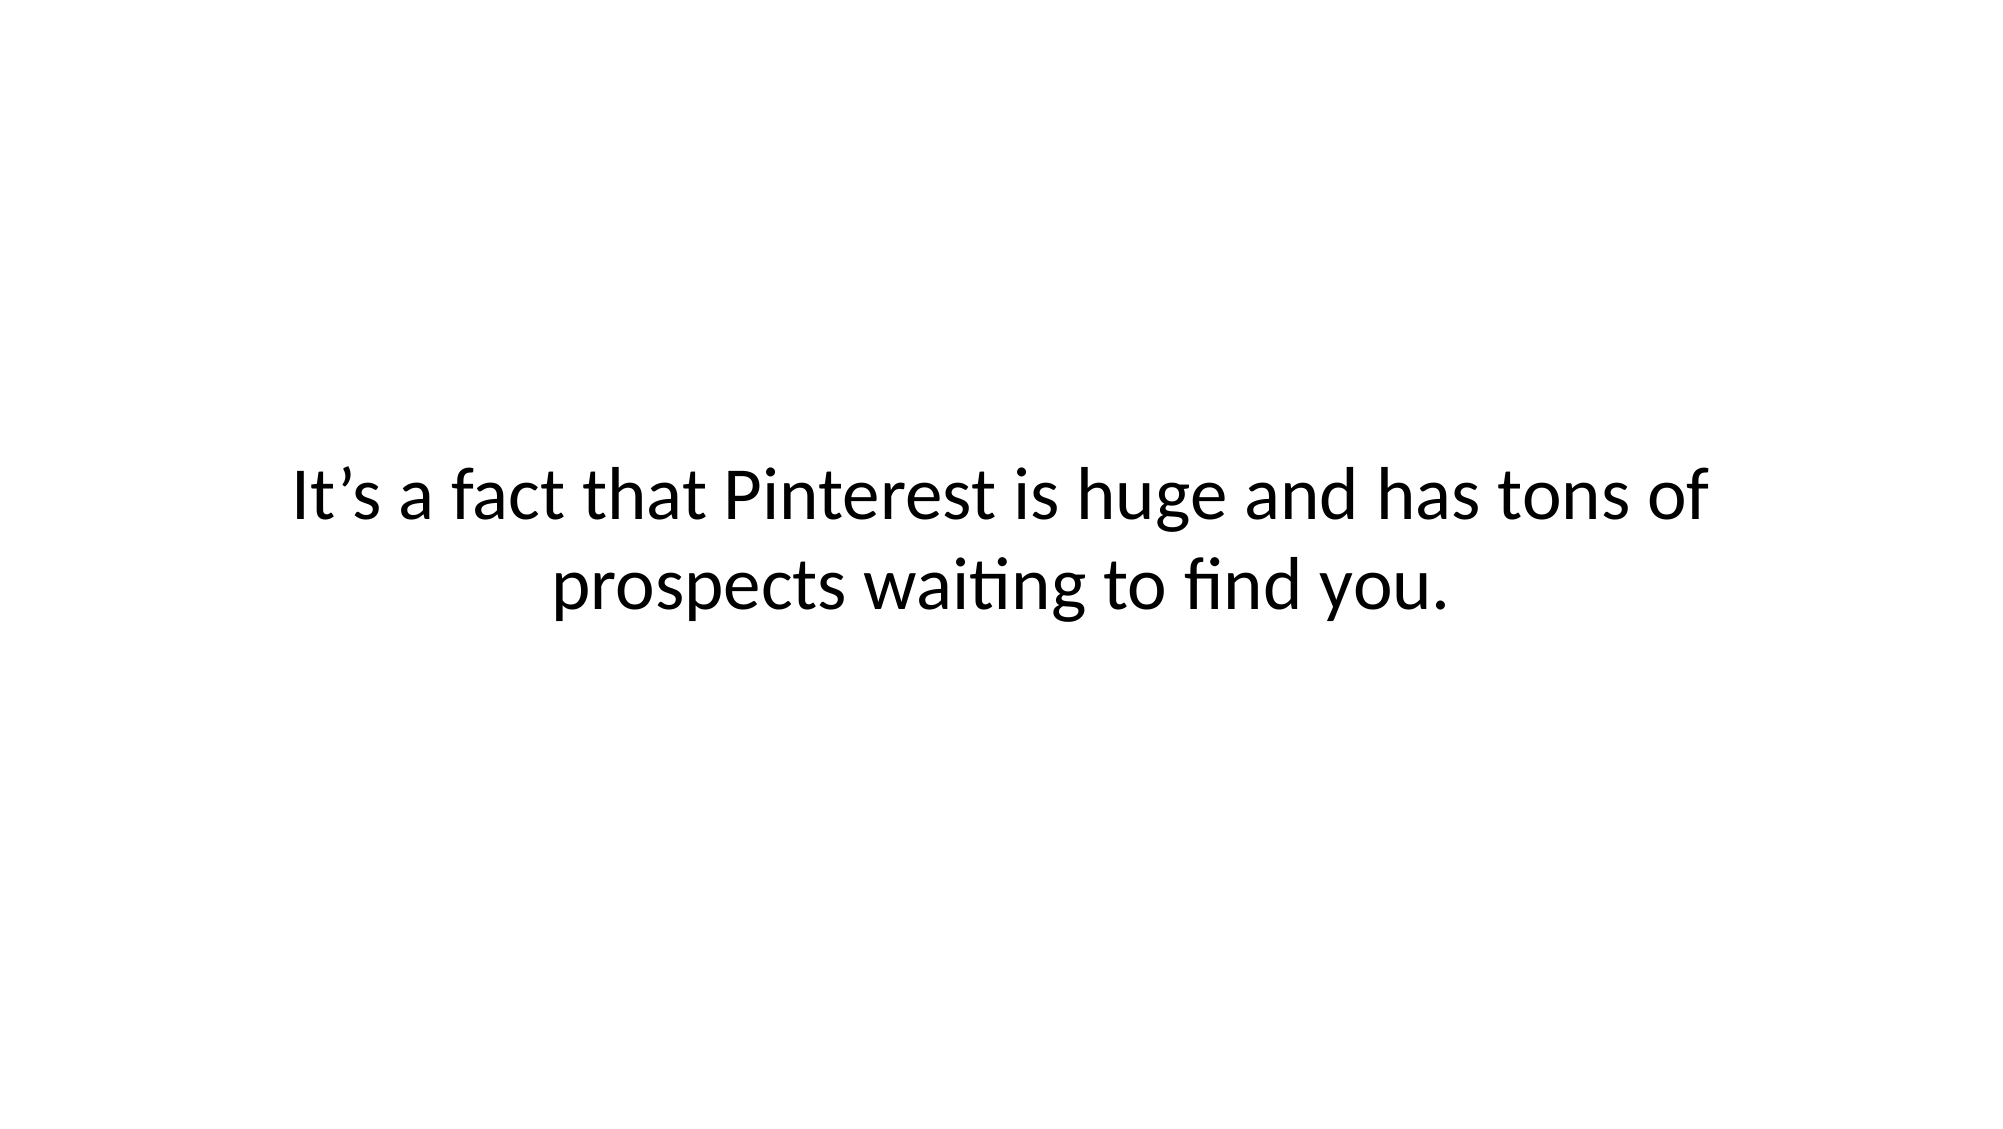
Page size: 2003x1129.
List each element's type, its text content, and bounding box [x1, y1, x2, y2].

title It’s a fact that Pinterest is huge and has tons of prospects waiting to find you. [150, 287, 1853, 782]
